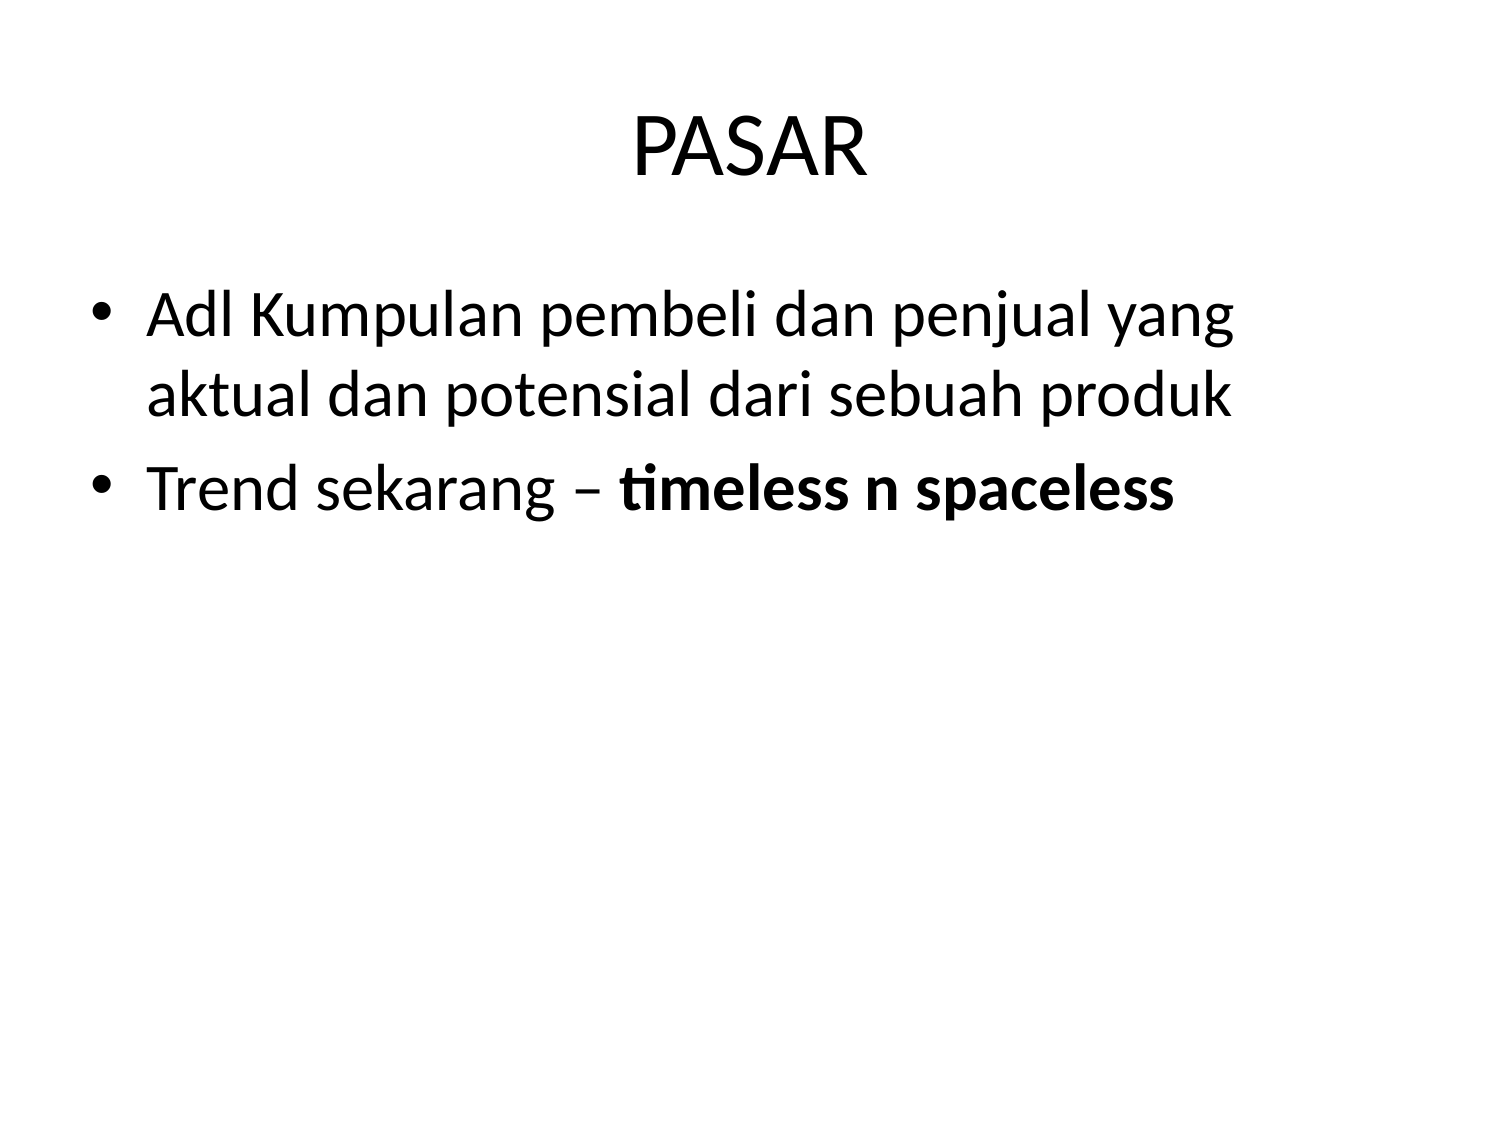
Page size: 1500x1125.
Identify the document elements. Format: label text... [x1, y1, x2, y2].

title PASAR [75, 45, 1425, 233]
list Adl Kumpulan pembeli dan penjual yang aktual dan potensial dari sebuah produk Trend sekarang – timeless n spaceless [75, 262, 1425, 1005]
